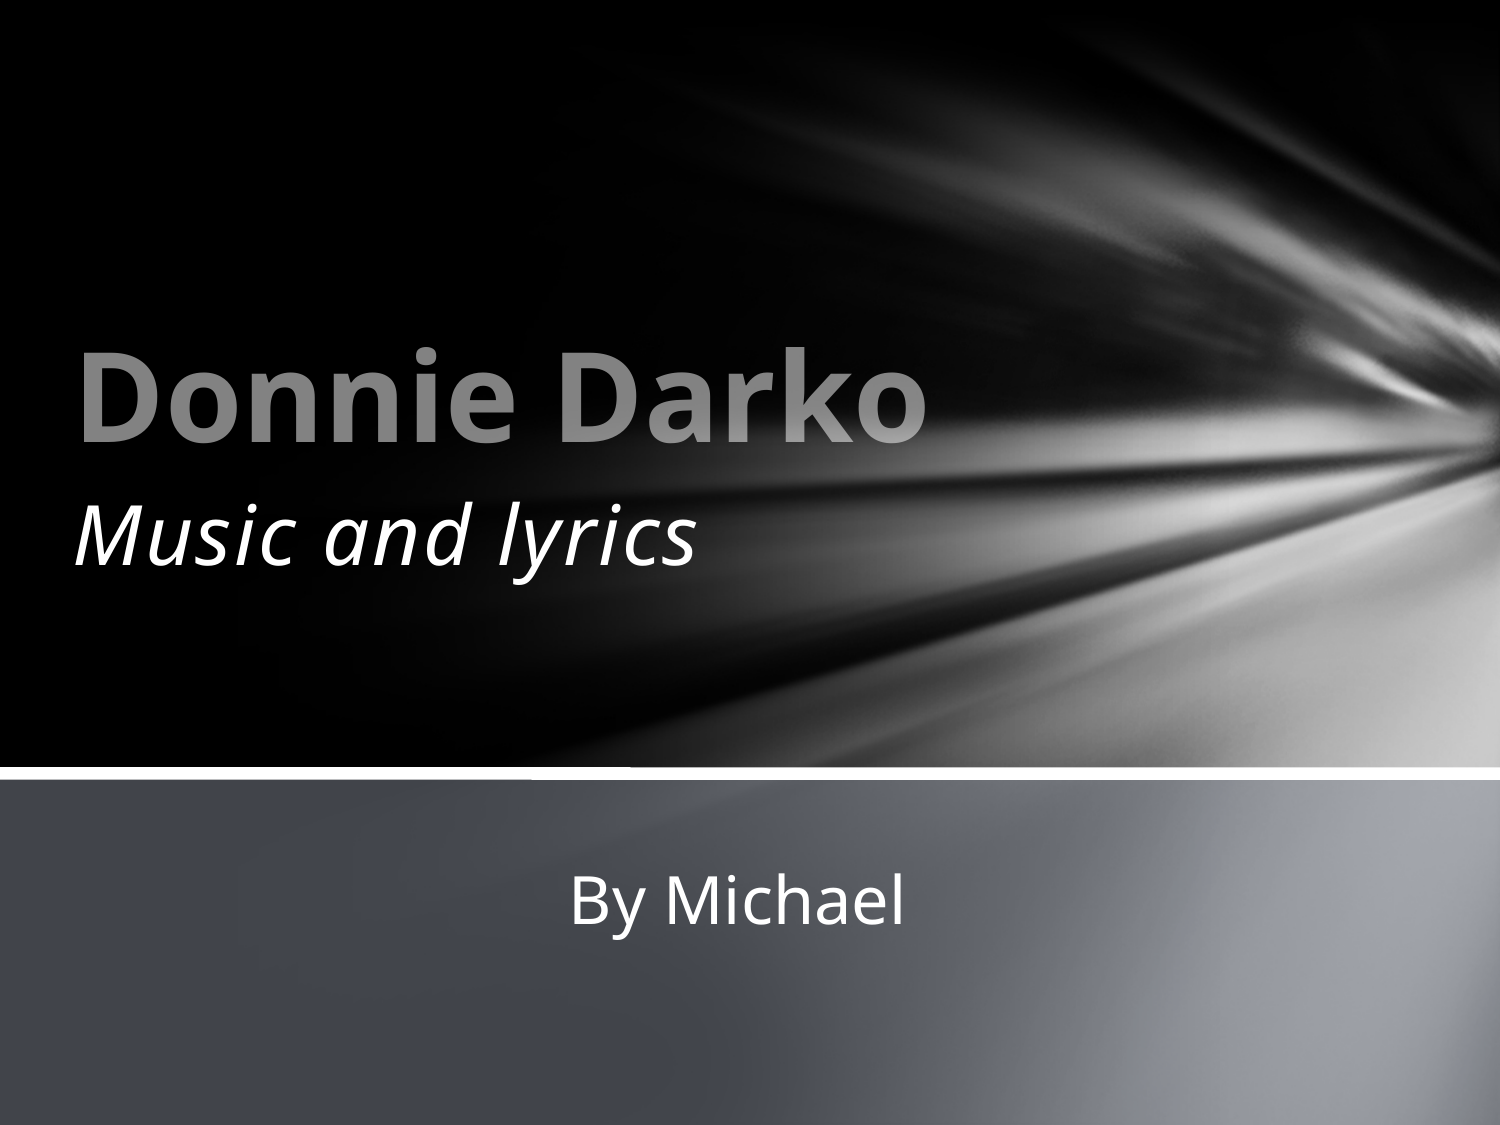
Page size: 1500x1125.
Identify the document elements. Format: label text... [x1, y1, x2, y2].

subtitle Music and lyrics [57, 475, 808, 700]
text_box By Michael [360, 851, 1117, 946]
title Donnie Darko [57, 75, 1318, 475]
